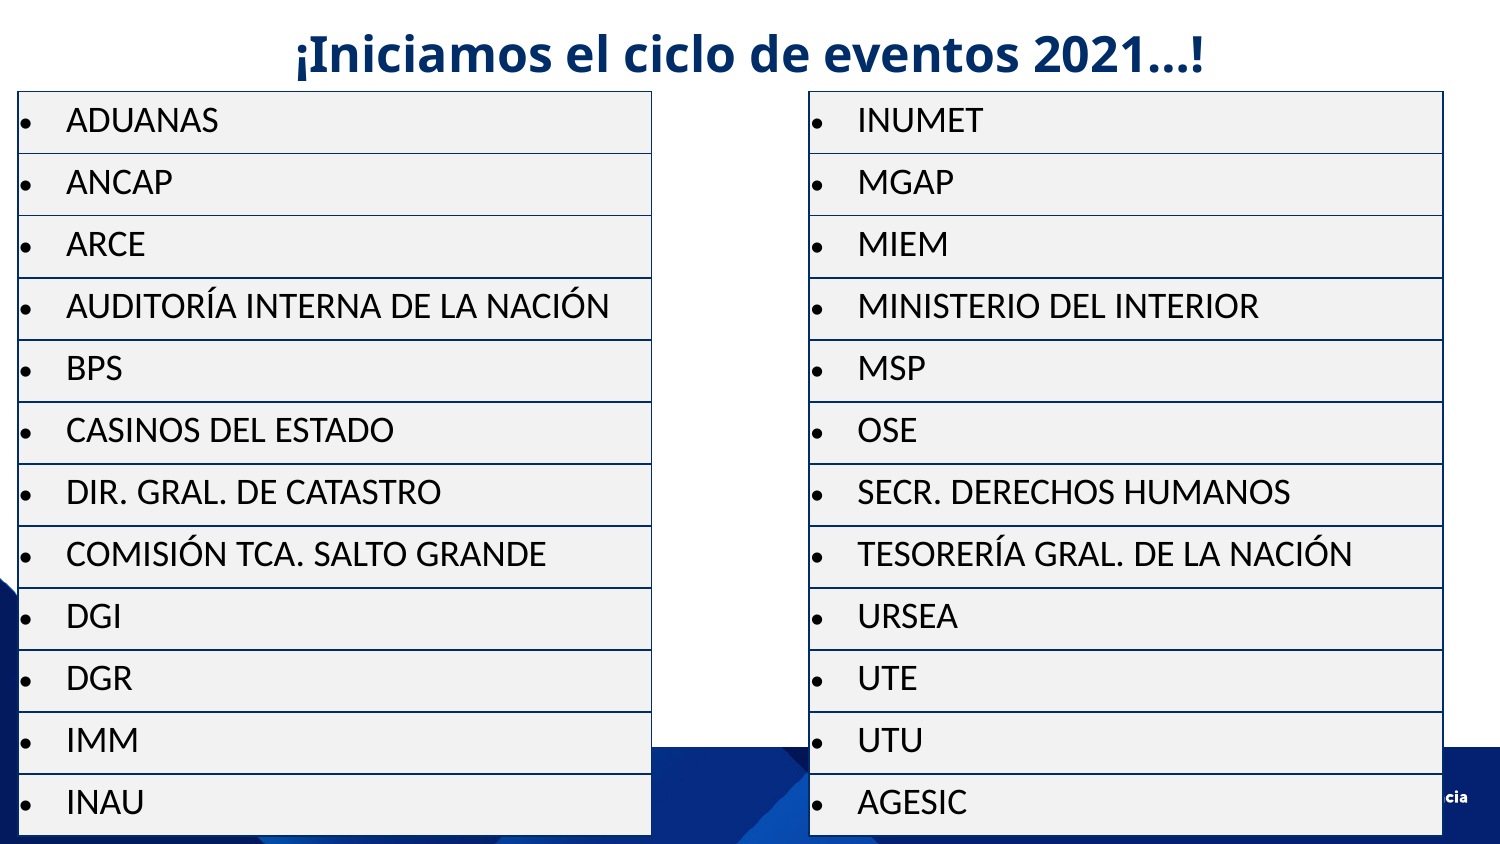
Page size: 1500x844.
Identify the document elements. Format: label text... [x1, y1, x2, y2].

table_cell MINISTERIO DEL INTERIOR [810, 279, 1442, 339]
table_cell INAU [19, 775, 651, 835]
table_cell SECR. DERECHOS HUMANOS [810, 465, 1442, 525]
table_cell URSEA [810, 589, 1442, 649]
table_cell ARCE [19, 216, 651, 277]
table_cell ANCAP [19, 154, 651, 215]
table_cell IMM [19, 713, 651, 773]
table_cell MSP [810, 341, 1442, 401]
table_cell COMISIÓN TCA. SALTO GRANDE [19, 527, 651, 587]
table_cell DGI [19, 589, 651, 649]
table_cell AUDITORÍA INTERNA DE LA NACIÓN [19, 279, 651, 339]
table_cell CASINOS DEL ESTADO [19, 403, 651, 463]
table_cell MIEM [810, 216, 1442, 277]
table_cell OSE [810, 403, 1442, 463]
table_cell AGESIC [810, 775, 1442, 835]
table_cell DIR. GRAL. DE CATASTRO [19, 465, 651, 525]
picture [0, 103, 1500, 844]
title ¡Iniciamos el ciclo de eventos 2021…! [0, 1, 1500, 103]
table_header ADUANAS [19, 92, 651, 153]
table_cell DGR [19, 651, 651, 711]
table_cell BPS [19, 341, 651, 401]
table_cell MGAP [810, 154, 1442, 215]
table_cell UTE [810, 651, 1442, 711]
table_cell TESORERÍA GRAL. DE LA NACIÓN [810, 527, 1442, 587]
table_cell UTU [810, 713, 1442, 773]
table_header INUMET [810, 92, 1442, 153]
